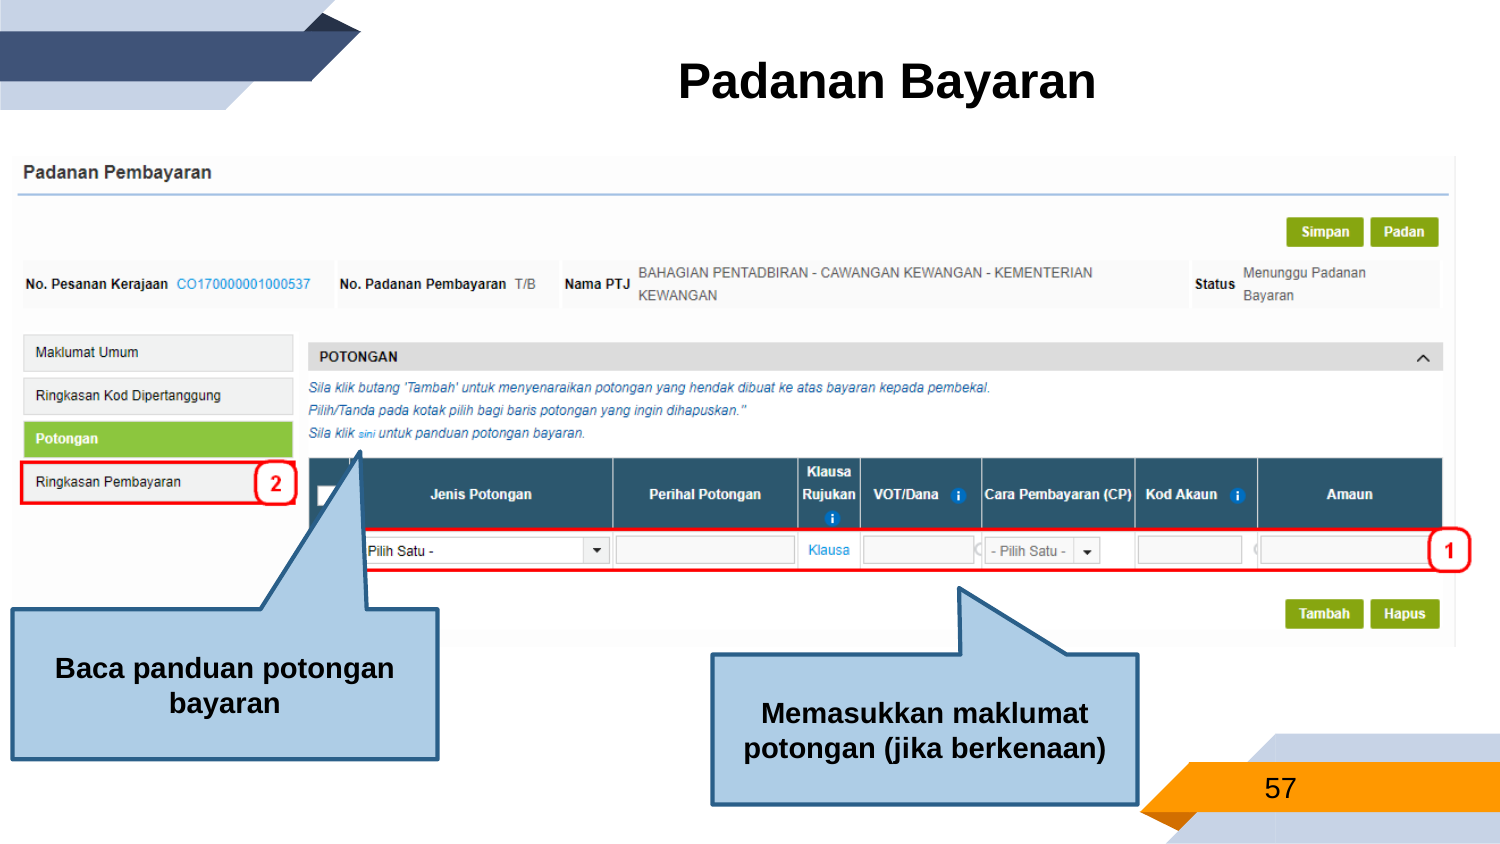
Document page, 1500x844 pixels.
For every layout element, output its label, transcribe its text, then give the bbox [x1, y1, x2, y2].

text_box Memasukkan maklumat potongan (jika berkenaan) [710, 655, 1140, 807]
text_box Padanan Bayaran [323, 45, 1452, 111]
text_box Baca panduan potongan bayaran [10, 653, 440, 762]
picture [12, 156, 1476, 648]
slide_number 57 [1249, 760, 1494, 813]
